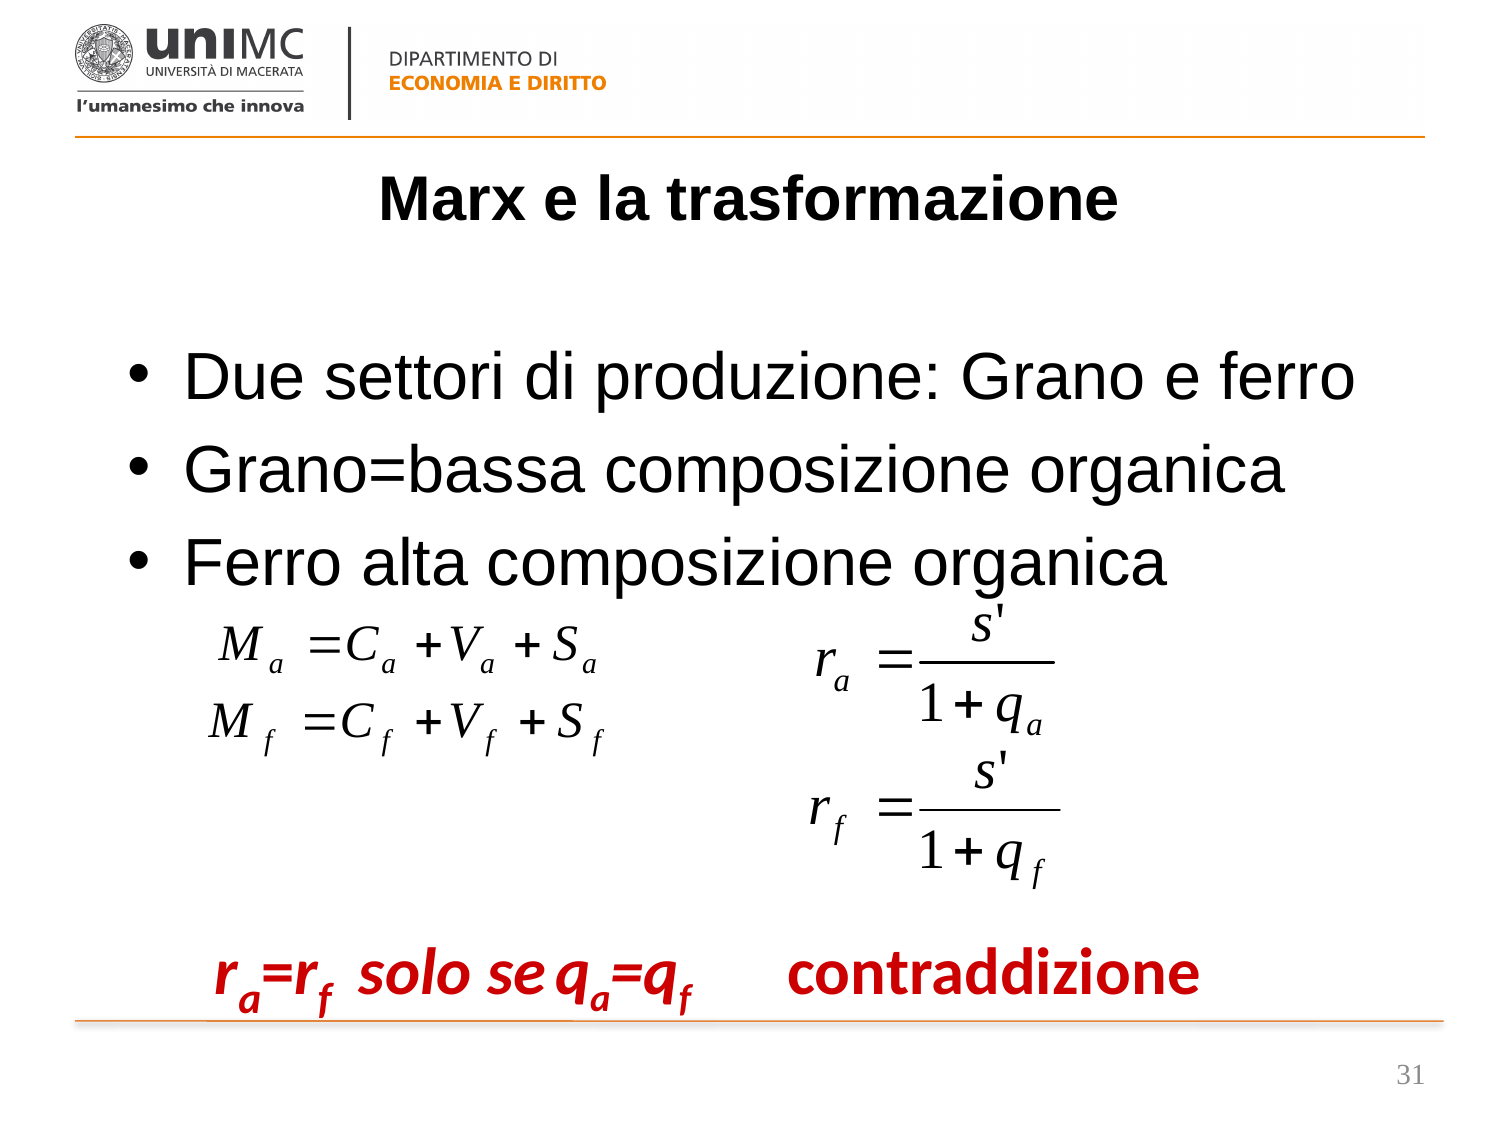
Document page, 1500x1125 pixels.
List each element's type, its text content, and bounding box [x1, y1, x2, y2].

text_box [199, 612, 626, 767]
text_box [799, 587, 1074, 901]
text_box ra=rf solo se qa=qf contraddizione [200, 912, 1288, 1030]
list Due settori di produzione: Grano e ferro Grano=bassa composizione organica Ferro alta composizione organica [112, 324, 1388, 613]
picture [75, 24, 1425, 138]
slide_number 31 [1091, 1042, 1442, 1103]
title Marx e la trasformazione [75, 149, 1425, 241]
